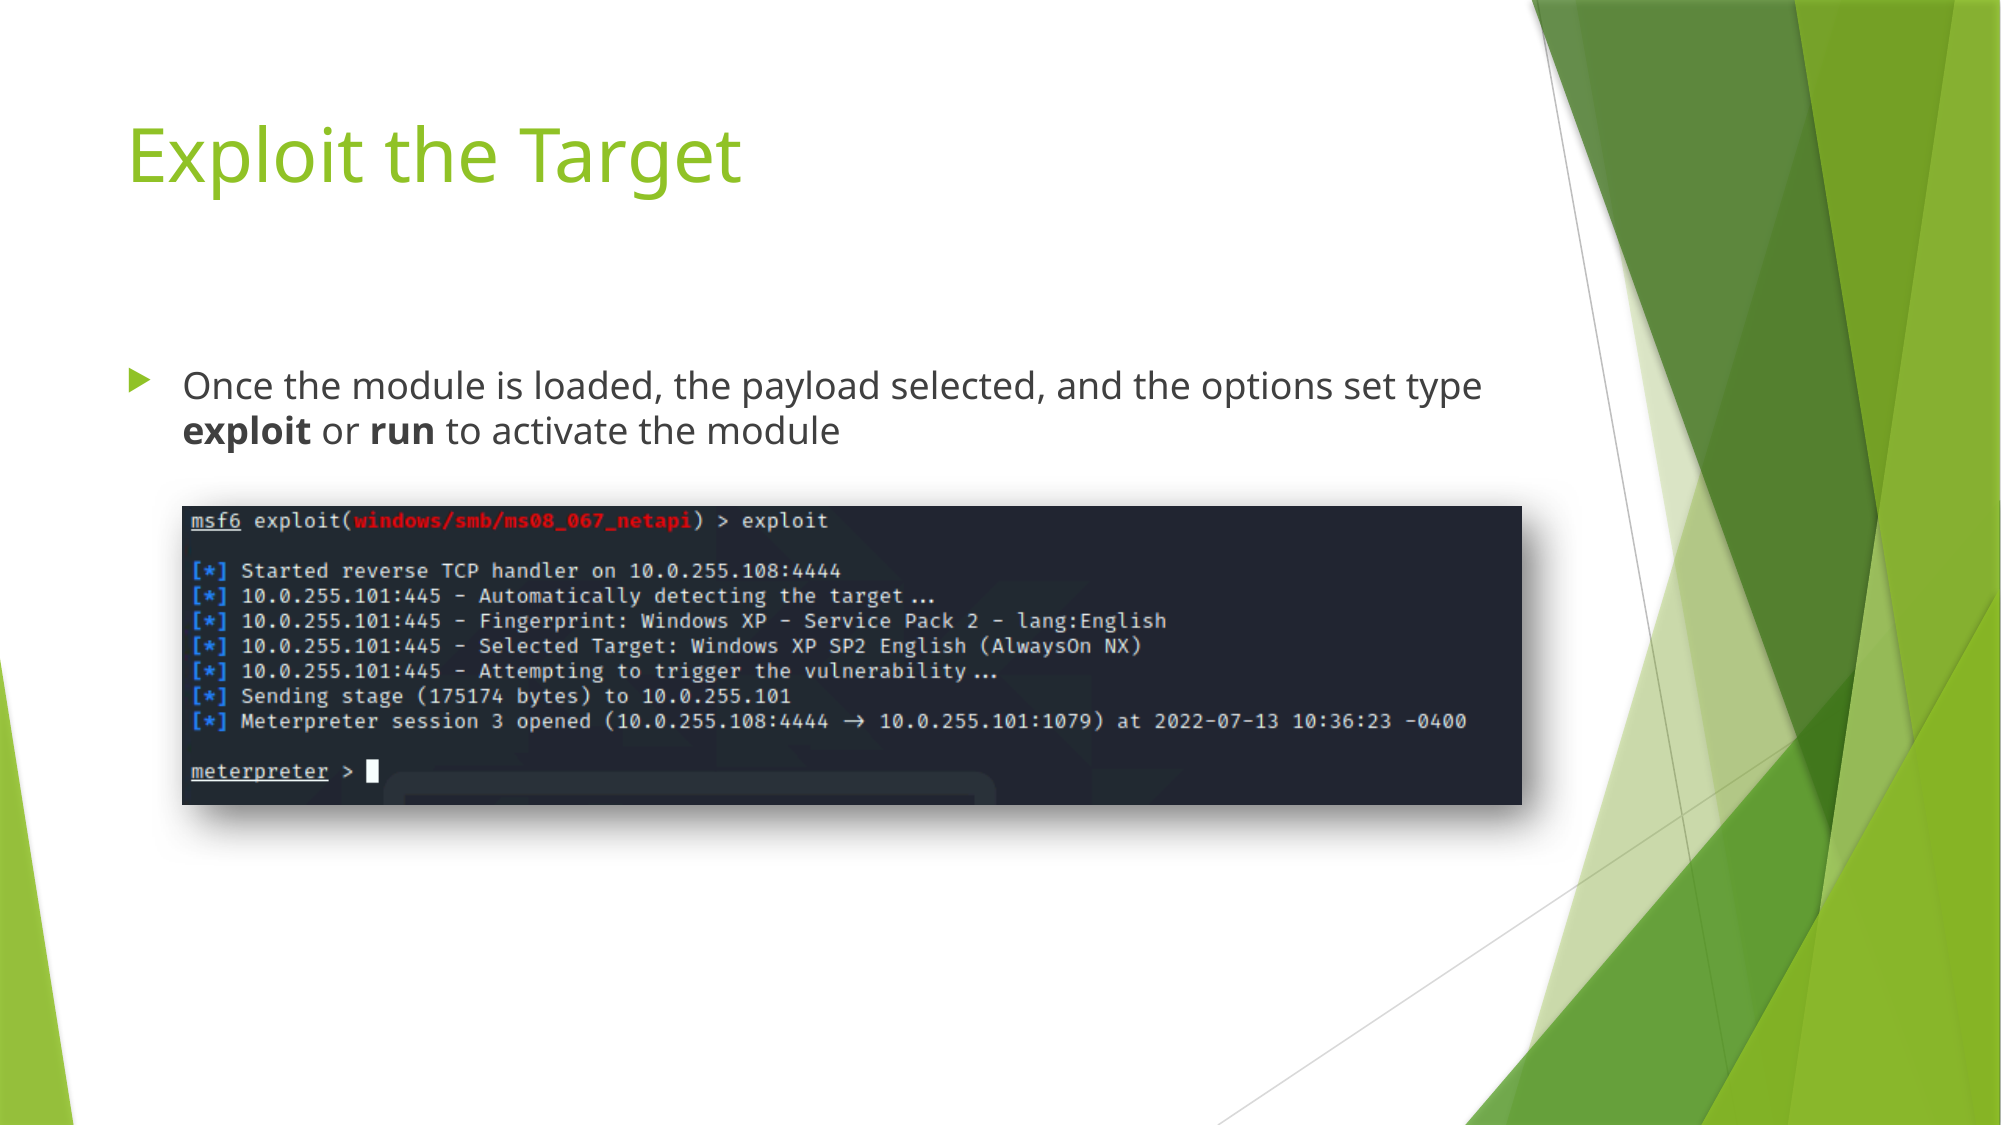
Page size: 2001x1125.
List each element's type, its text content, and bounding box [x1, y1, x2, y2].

title Exploit the Target [111, 99, 1522, 317]
picture [181, 505, 1522, 806]
list Once the module is loaded, the payload selected, and the options set type exploit or run to activate the module [111, 354, 1522, 992]
